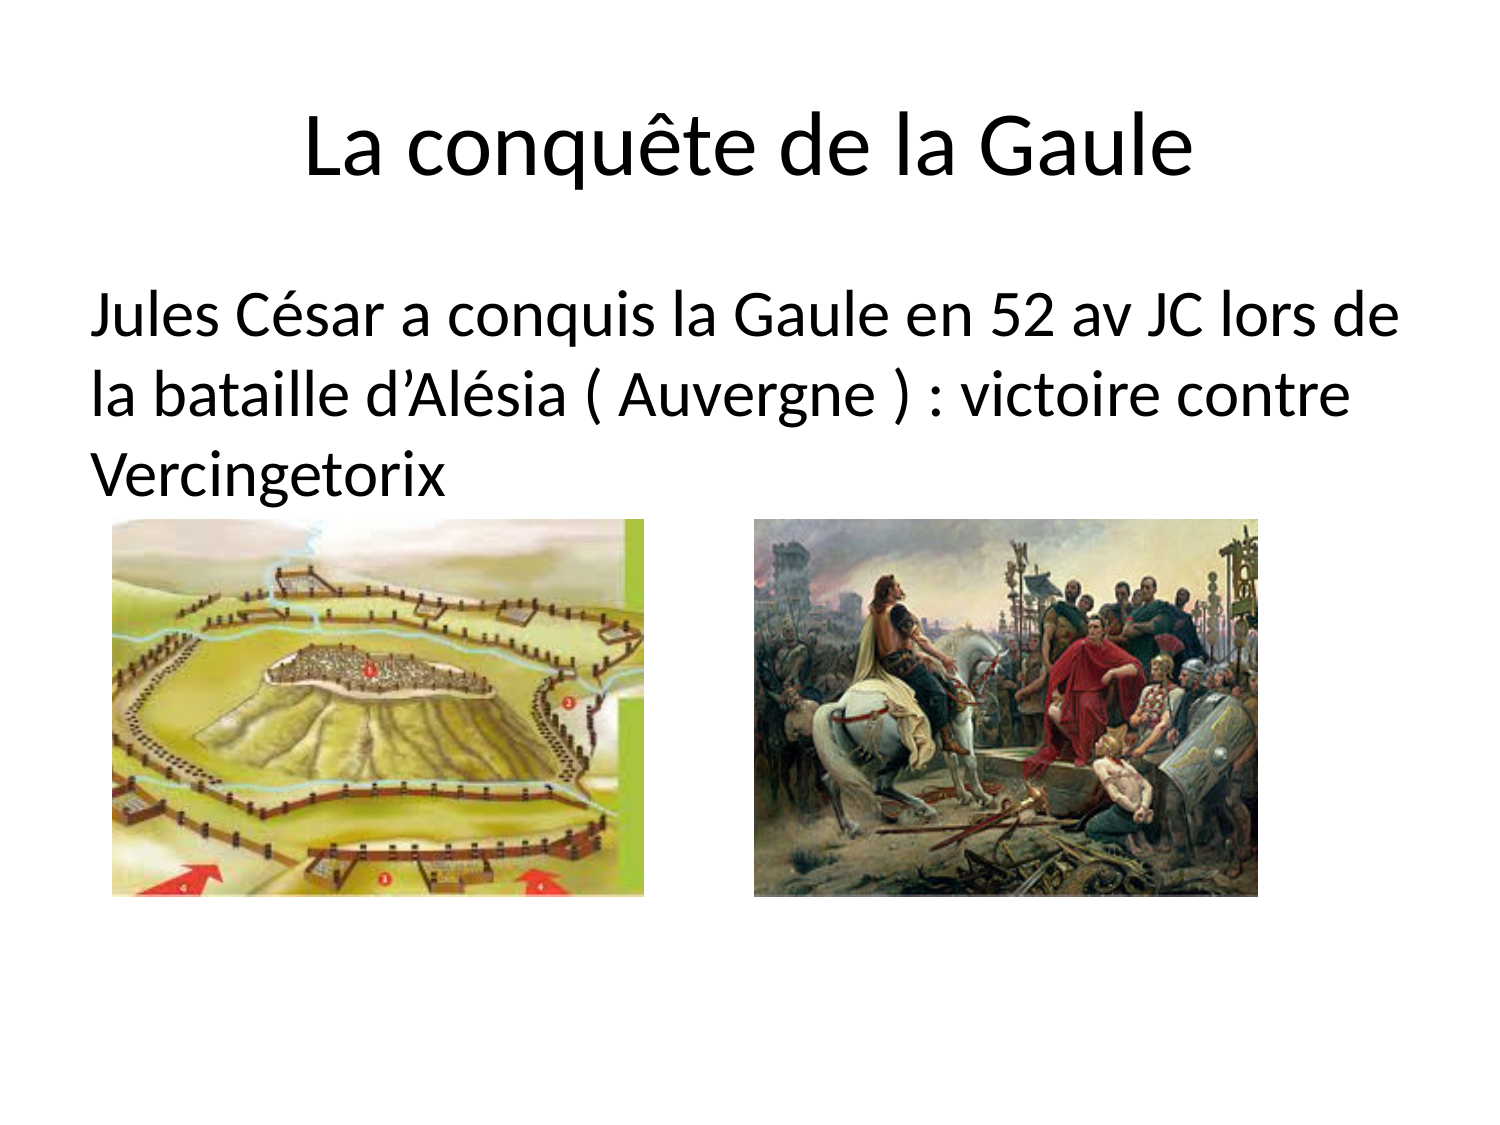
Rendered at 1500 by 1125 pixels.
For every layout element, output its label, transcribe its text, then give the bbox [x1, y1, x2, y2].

list Jules César a conquis la Gaule en 52 av JC lors de la bataille d’Alésia ( Auvergne ) : victoire contre Vercingetorix [75, 262, 1425, 1005]
picture [111, 519, 644, 898]
title La conquête de la Gaule [75, 45, 1425, 233]
picture [754, 519, 1259, 898]
